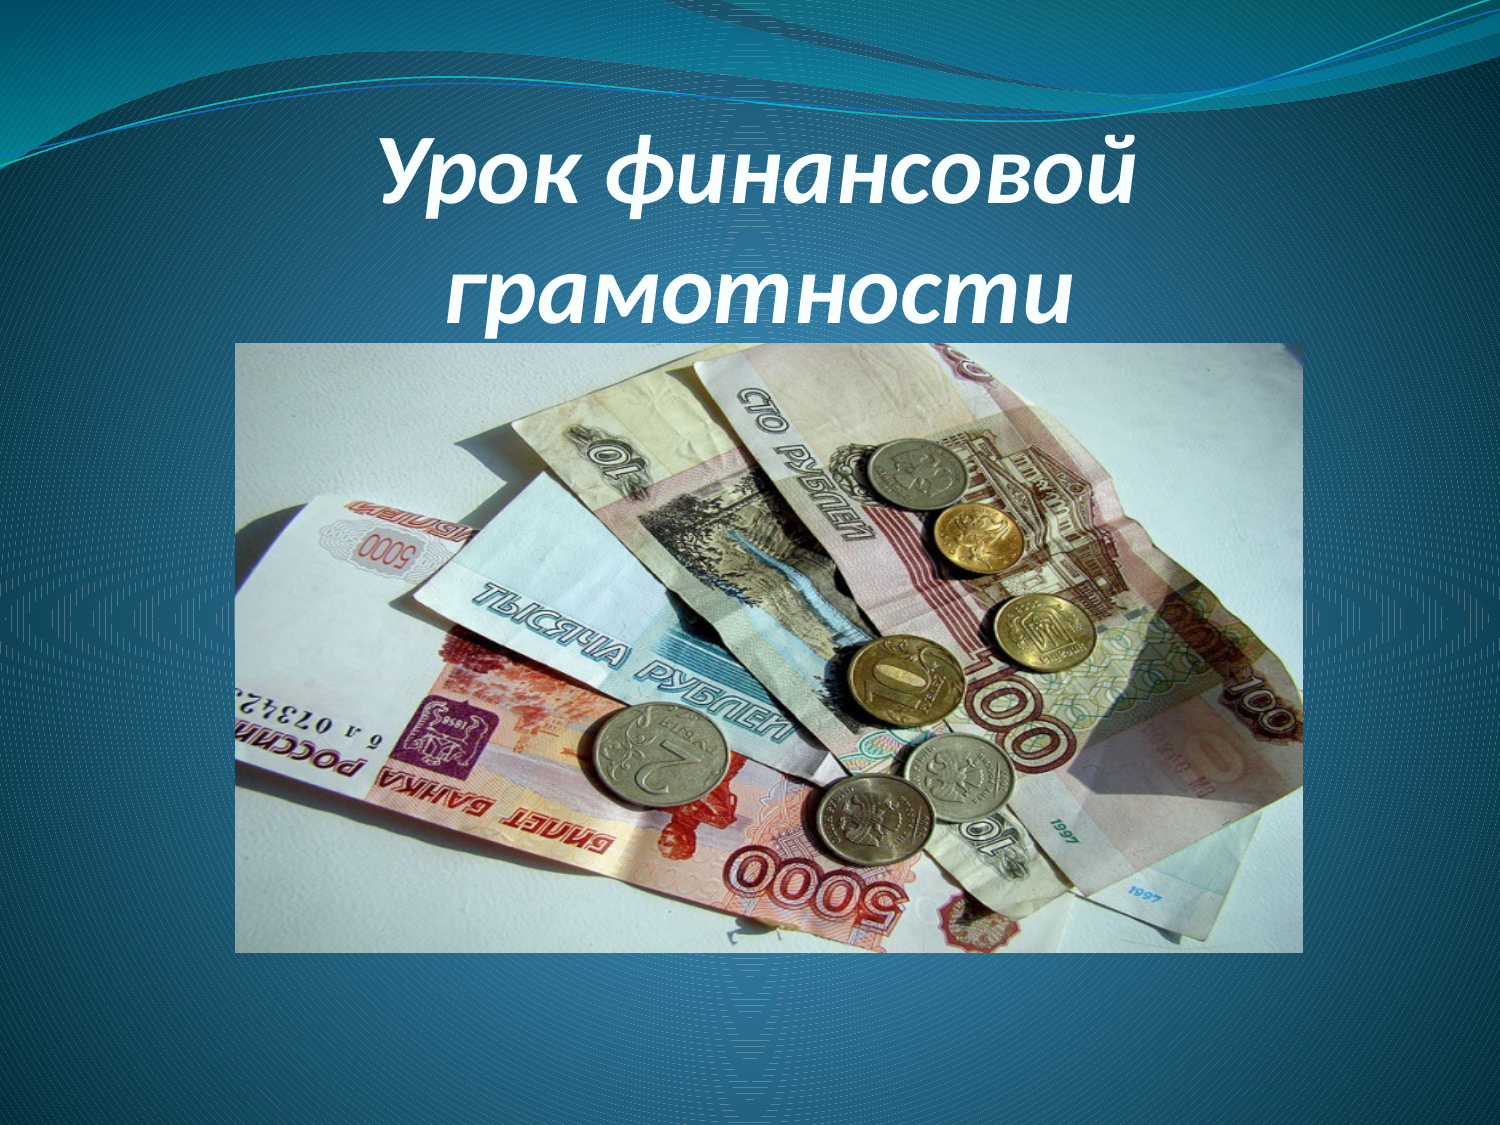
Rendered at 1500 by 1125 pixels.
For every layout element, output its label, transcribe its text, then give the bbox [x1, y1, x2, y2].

picture [235, 343, 1303, 954]
title Урок финансовой грамотности [0, 71, 1500, 344]
